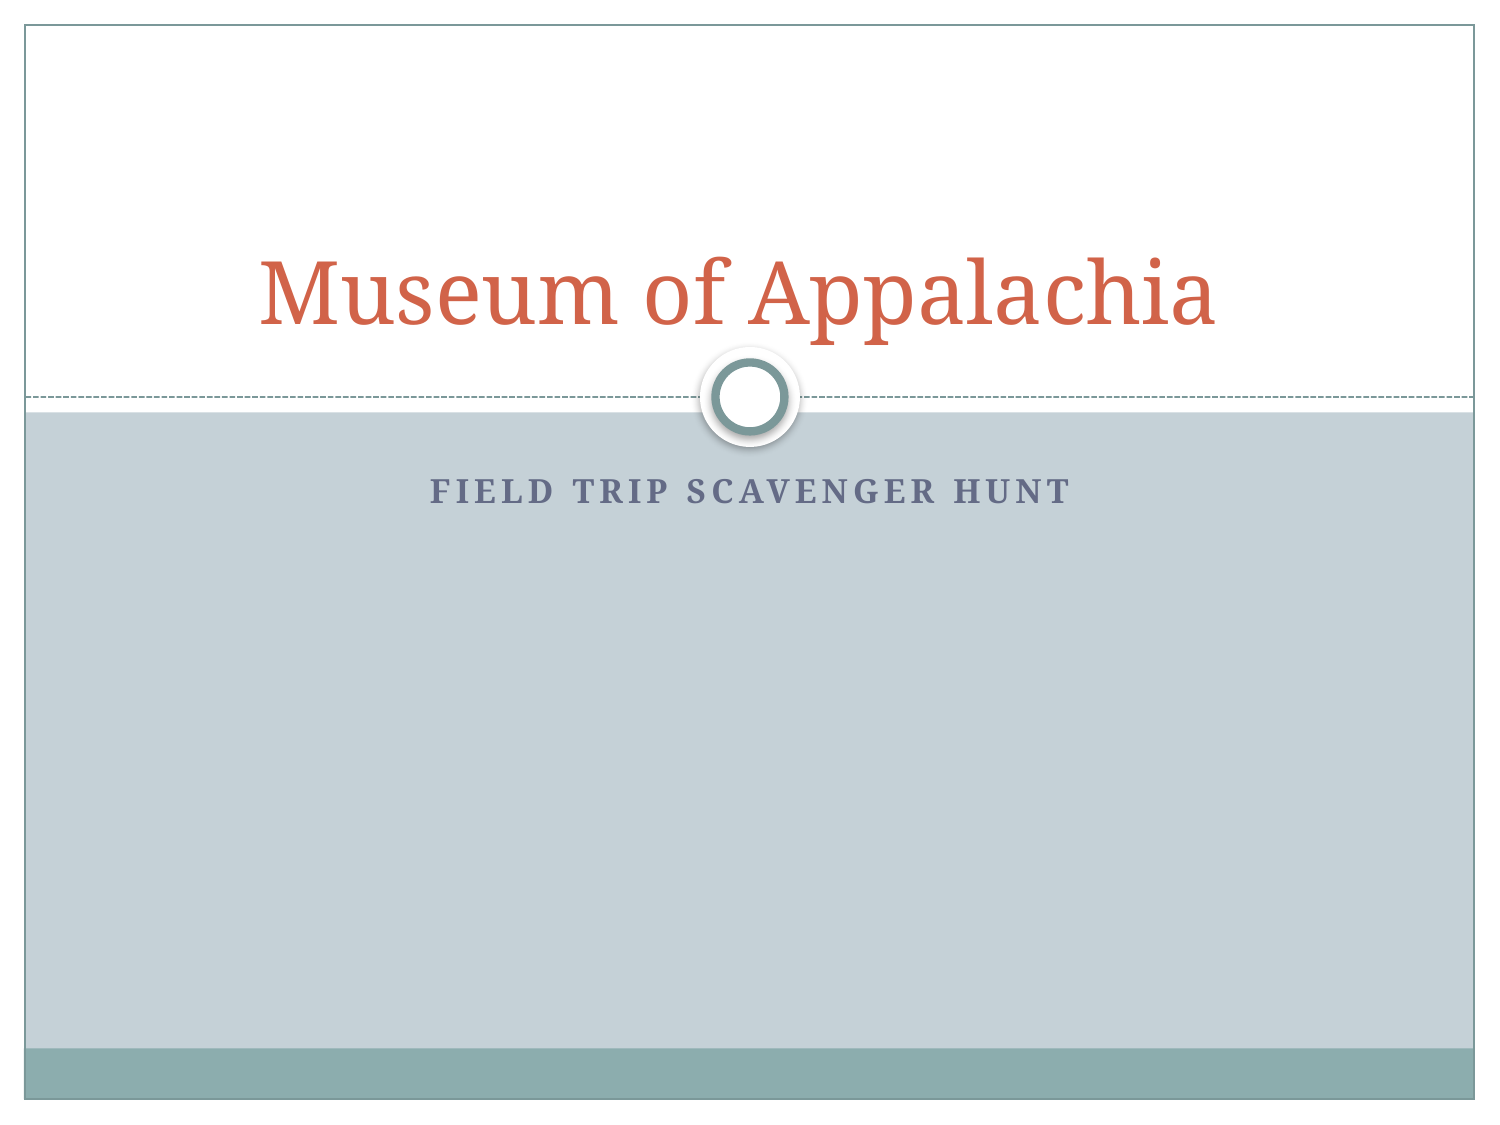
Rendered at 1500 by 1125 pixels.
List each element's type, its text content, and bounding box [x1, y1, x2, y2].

title Museum of Appalachia [112, 62, 1388, 350]
subtitle Field Trip Scavenger Hunt [225, 462, 1275, 750]
